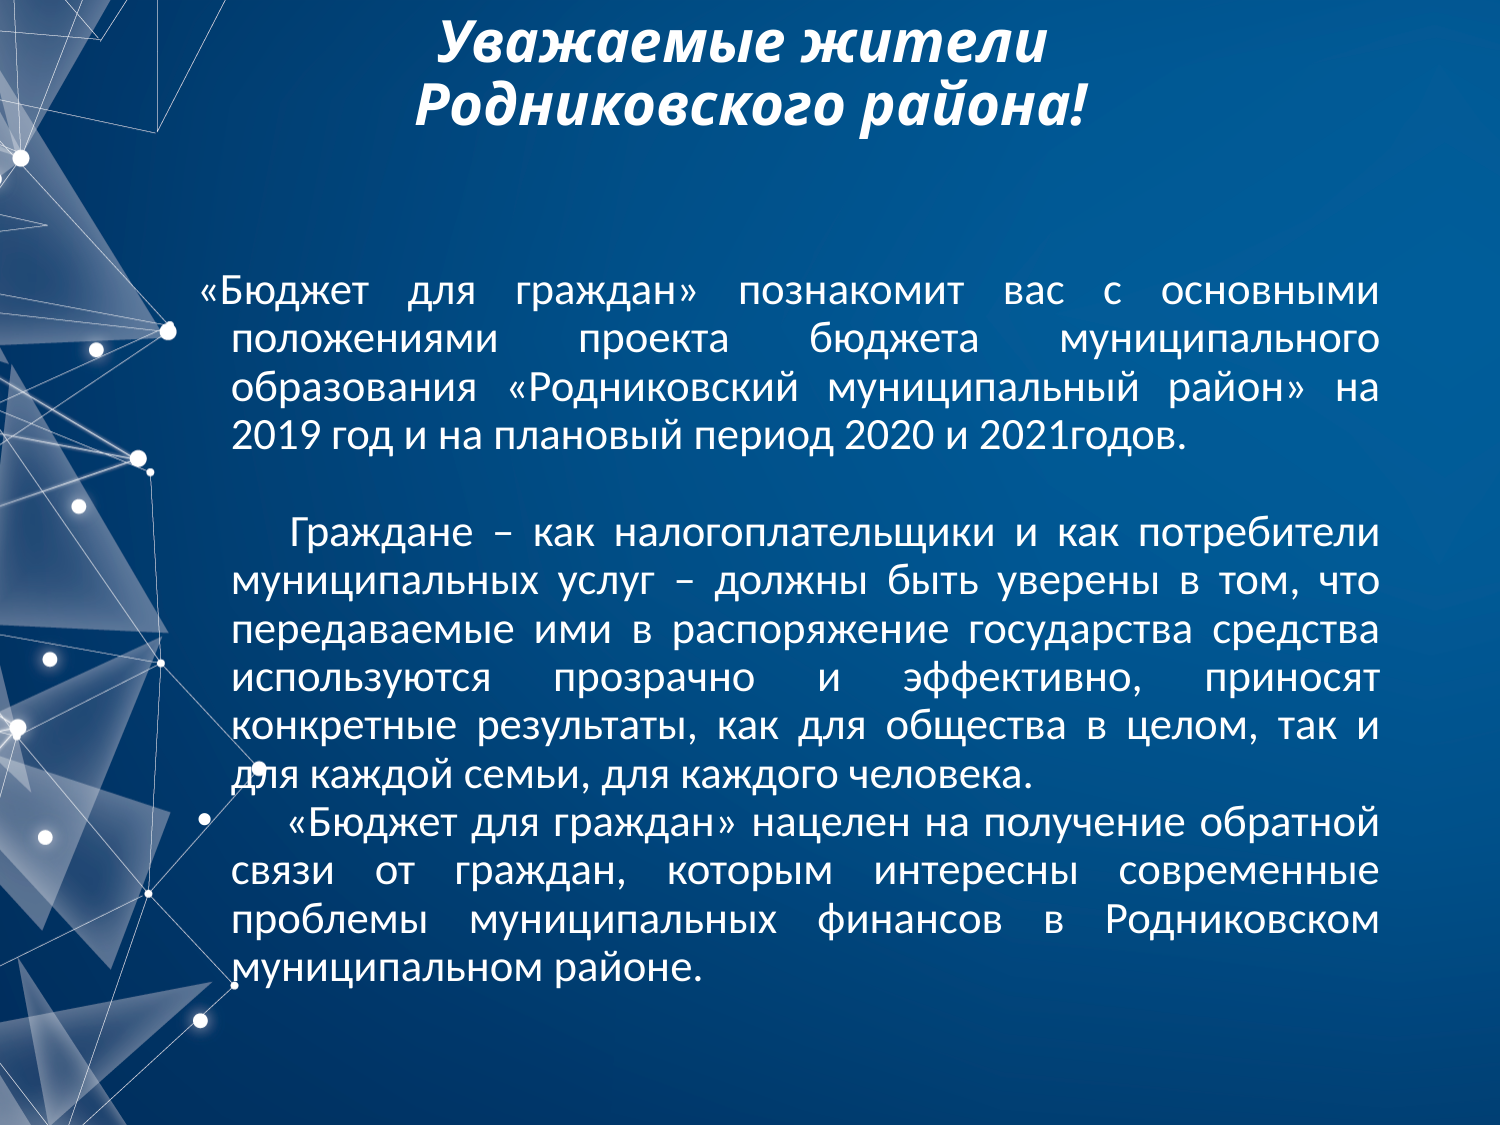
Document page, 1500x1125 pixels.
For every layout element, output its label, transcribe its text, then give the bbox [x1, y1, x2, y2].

title Уважаемые жители Родниковского района! [108, 0, 1395, 220]
list «Бюджет для граждан» познакомит вас с основными положениями проекта бюджета муниципального образования «Родниковский муниципальный район» на 2019 год и на плановый период 2020 и 2021годов. Граждане – как налогоплательщики и как потребители муниципальных услуг – должны быть уверены в том, что передаваемые ими в распоряжение государства средства используются прозрачно и эффективно, приносят конкретные результаты, как для общества в целом, так и для каждой семьи, для каждого человека. «Бюджет для граждан» нацелен на получение обратной связи от граждан, которым интересны современные проблемы муниципальных финансов в Родниковском муниципальном районе. [181, 258, 1397, 1014]
picture [0, 0, 1500, 1125]
